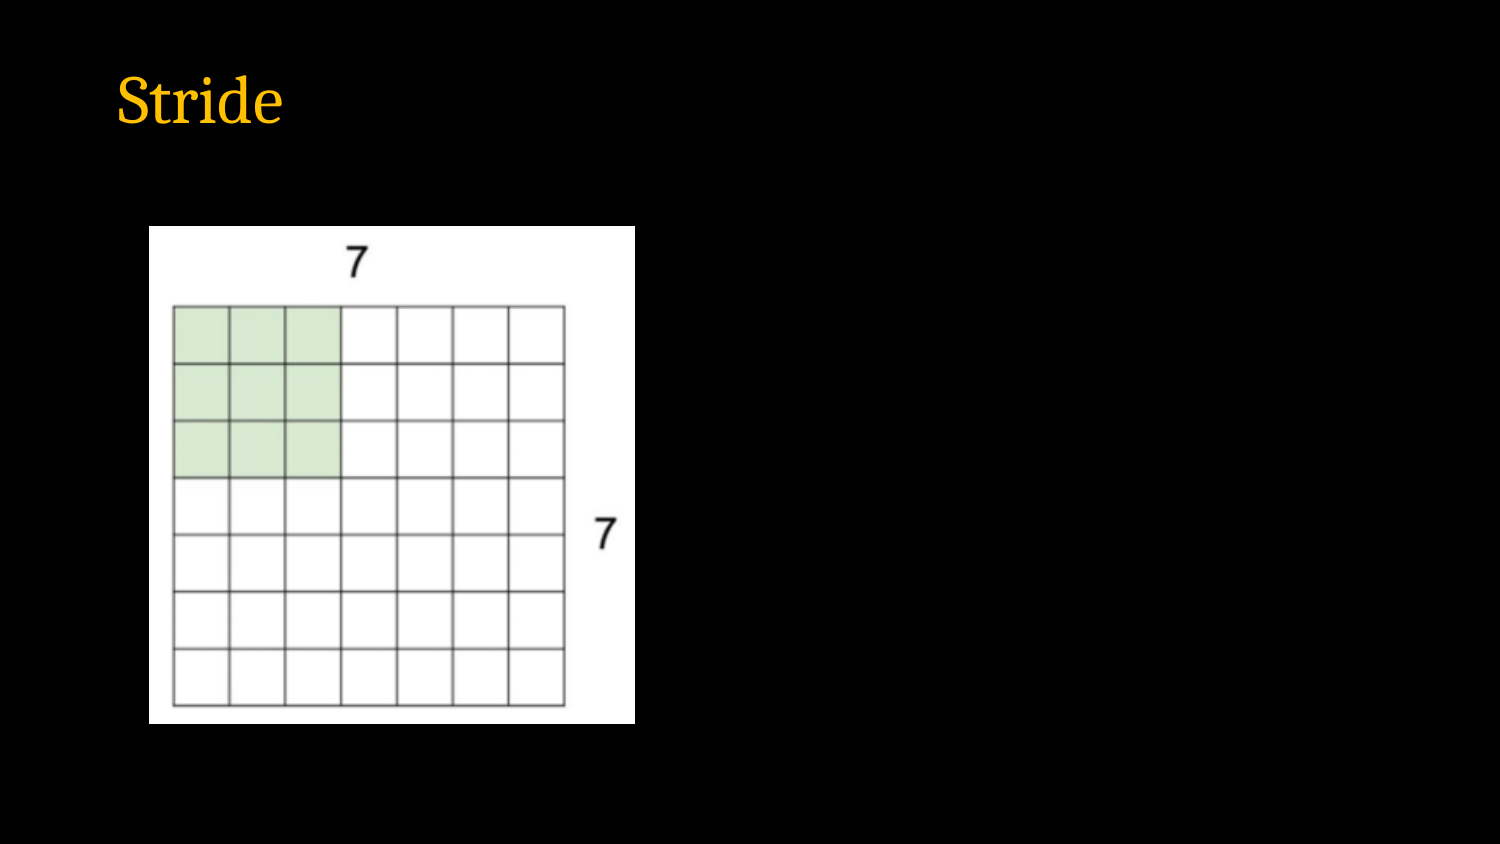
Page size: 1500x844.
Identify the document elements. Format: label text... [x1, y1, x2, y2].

title Stride [103, 44, 1397, 159]
picture [149, 226, 635, 724]
